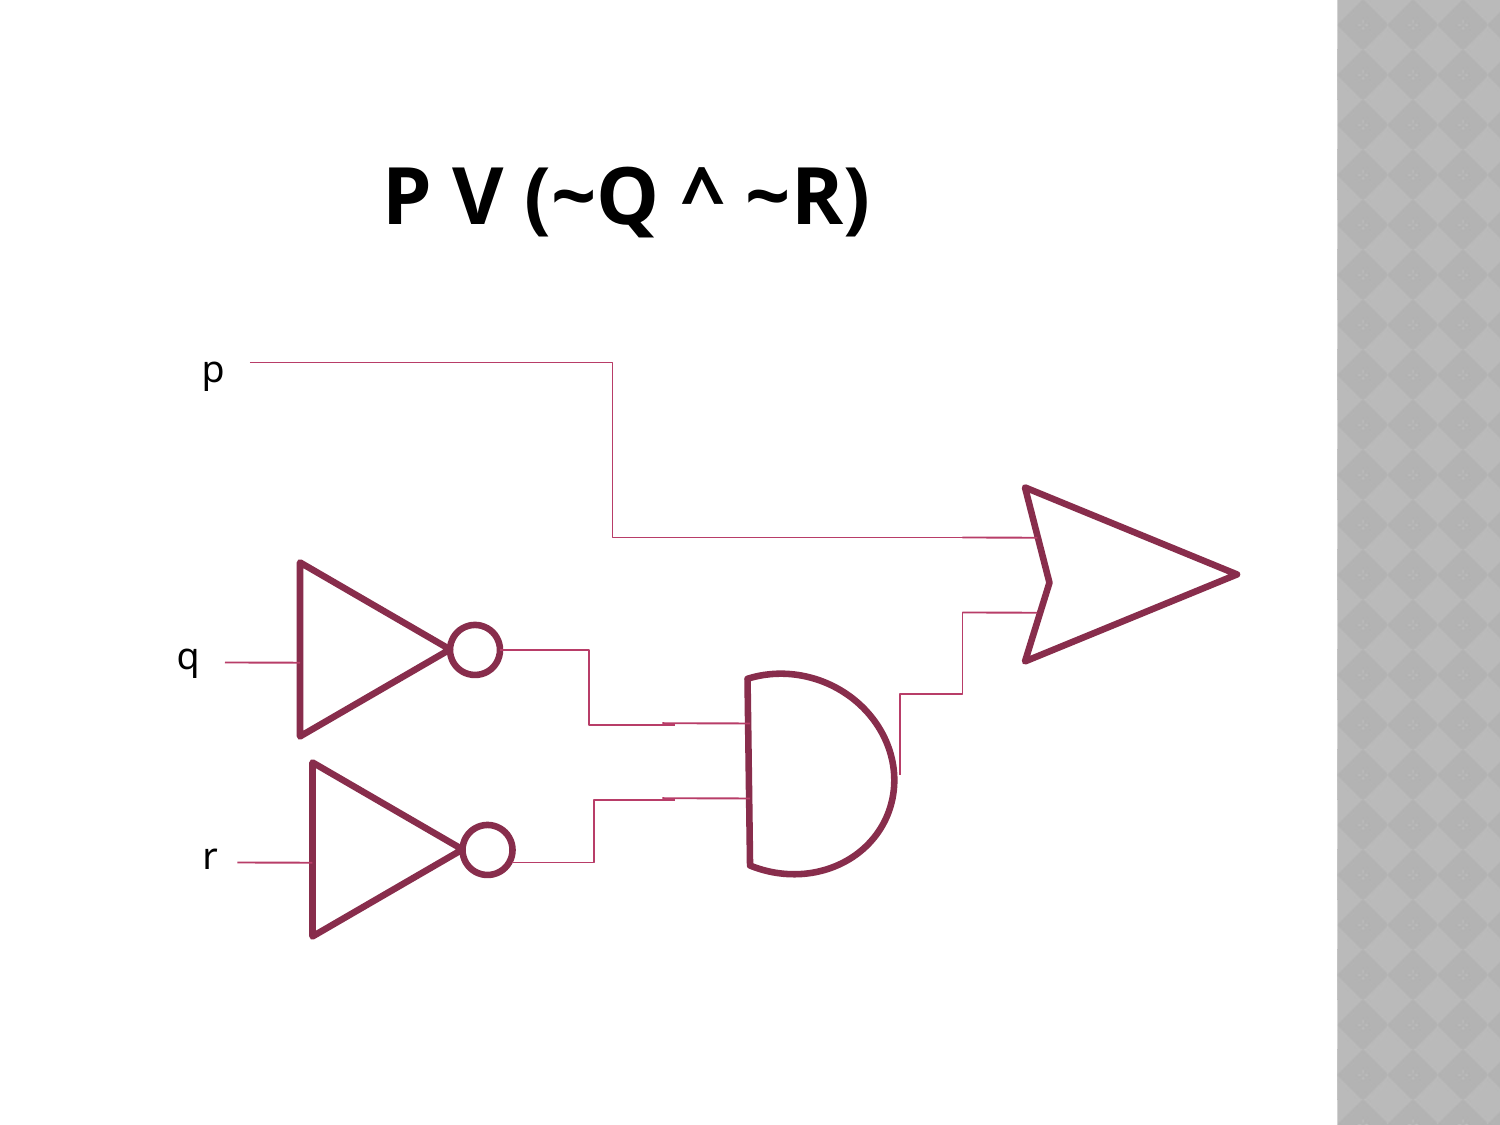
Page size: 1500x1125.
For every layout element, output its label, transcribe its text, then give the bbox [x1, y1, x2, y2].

title P v (~q ^ ~R) [75, 52, 1263, 240]
text_box r [187, 824, 231, 885]
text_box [237, 762, 513, 937]
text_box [662, 674, 896, 874]
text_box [499, 649, 676, 726]
text_box p [186, 337, 240, 398]
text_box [511, 799, 676, 863]
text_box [224, 561, 501, 737]
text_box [961, 486, 1238, 662]
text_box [849, 661, 1013, 726]
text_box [249, 362, 976, 538]
text_box q [161, 624, 215, 685]
